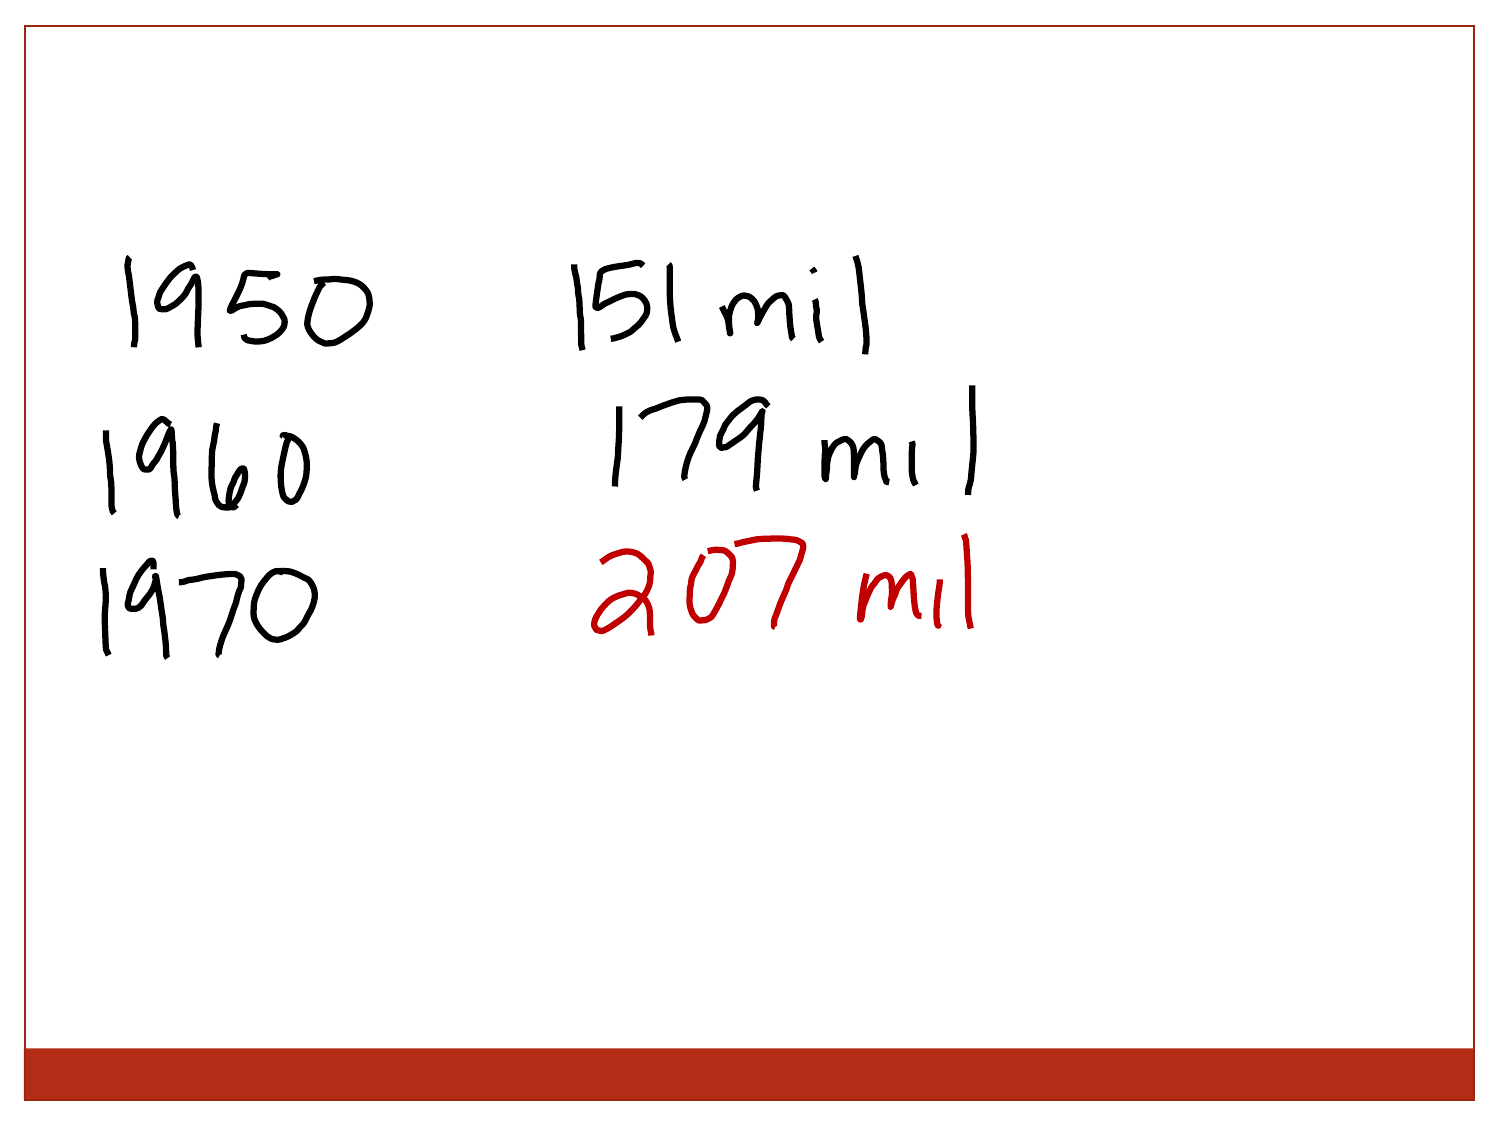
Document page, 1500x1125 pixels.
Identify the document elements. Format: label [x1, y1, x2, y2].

text_box [178, 573, 243, 656]
text_box [102, 568, 110, 656]
text_box [279, 434, 308, 503]
text_box [614, 406, 620, 487]
text_box [721, 294, 794, 340]
text_box [138, 418, 180, 517]
text_box [963, 534, 972, 629]
text_box [229, 272, 286, 343]
text_box [210, 423, 246, 509]
text_box [105, 430, 115, 514]
text_box [126, 256, 137, 348]
text_box [573, 264, 584, 351]
text_box [667, 263, 679, 342]
text_box [734, 537, 805, 628]
text_box [967, 385, 975, 495]
text_box [910, 441, 917, 486]
text_box [813, 299, 823, 343]
text_box [639, 398, 709, 480]
text_box [252, 570, 316, 641]
text_box [859, 573, 922, 621]
text_box [935, 579, 941, 627]
text_box [126, 559, 169, 659]
text_box [688, 549, 734, 622]
text_box [718, 398, 769, 491]
text_box [156, 263, 200, 348]
text_box [593, 550, 653, 636]
text_box [594, 262, 648, 340]
text_box [823, 438, 890, 484]
text_box [854, 255, 868, 355]
text_box [306, 278, 371, 345]
